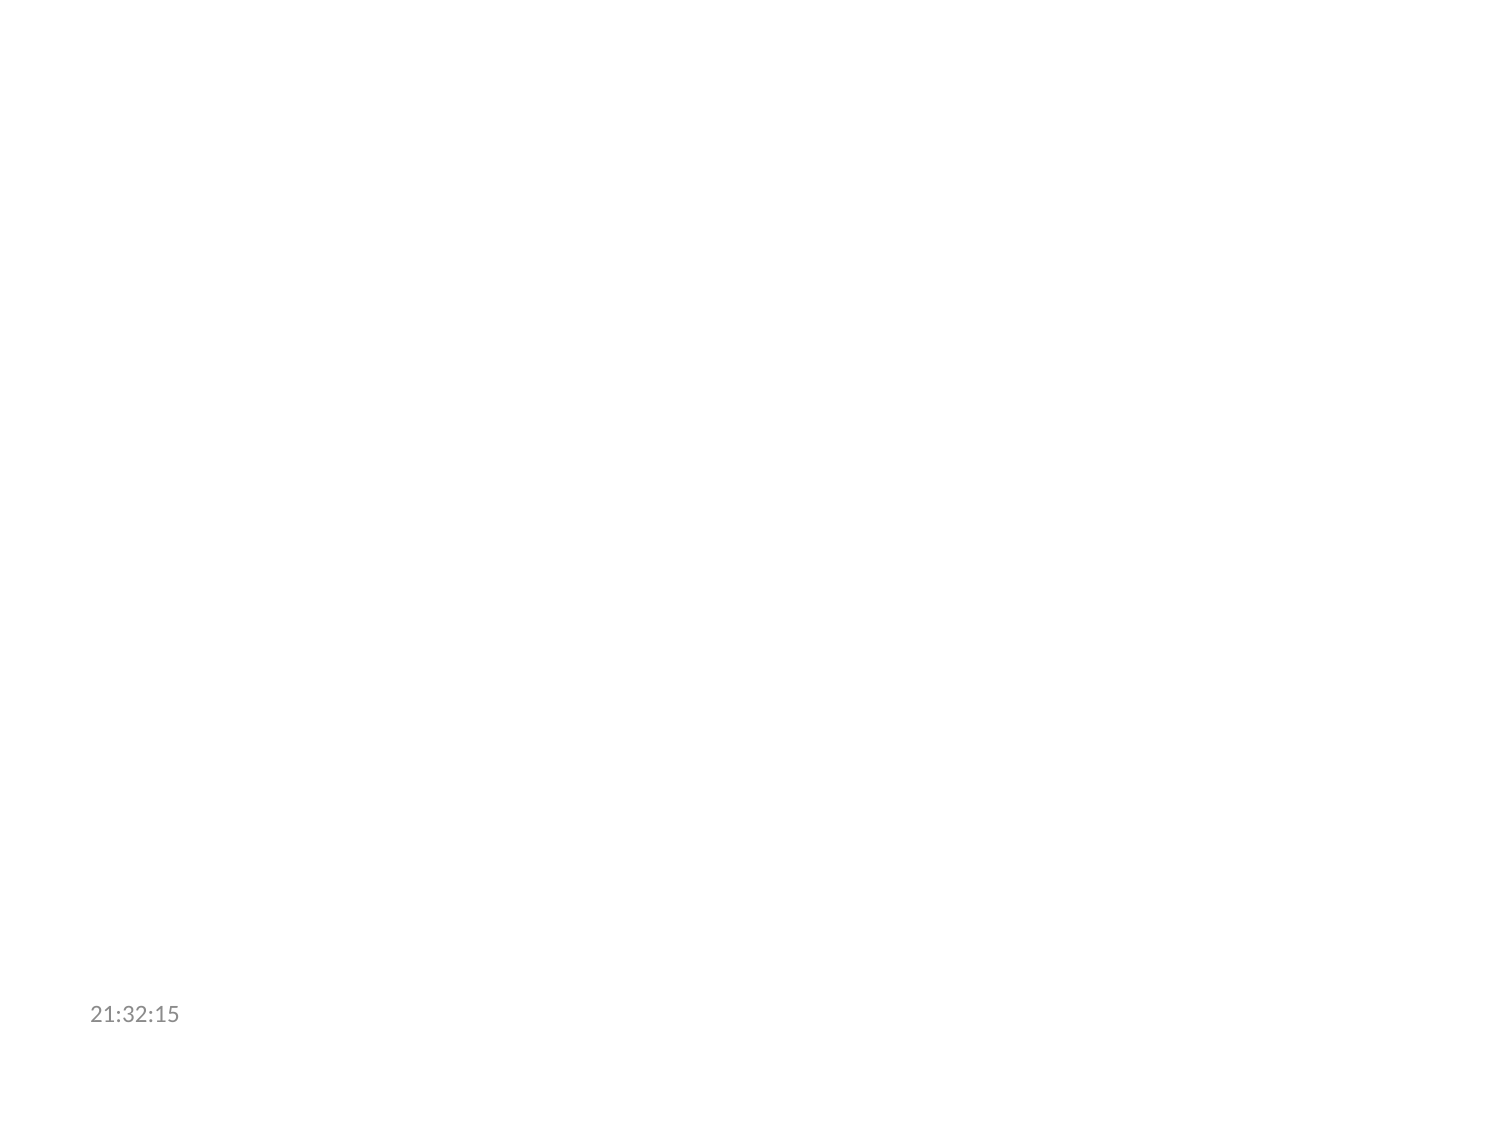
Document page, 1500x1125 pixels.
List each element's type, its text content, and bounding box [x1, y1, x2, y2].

text_box 15:35:09 [75, 982, 425, 1043]
